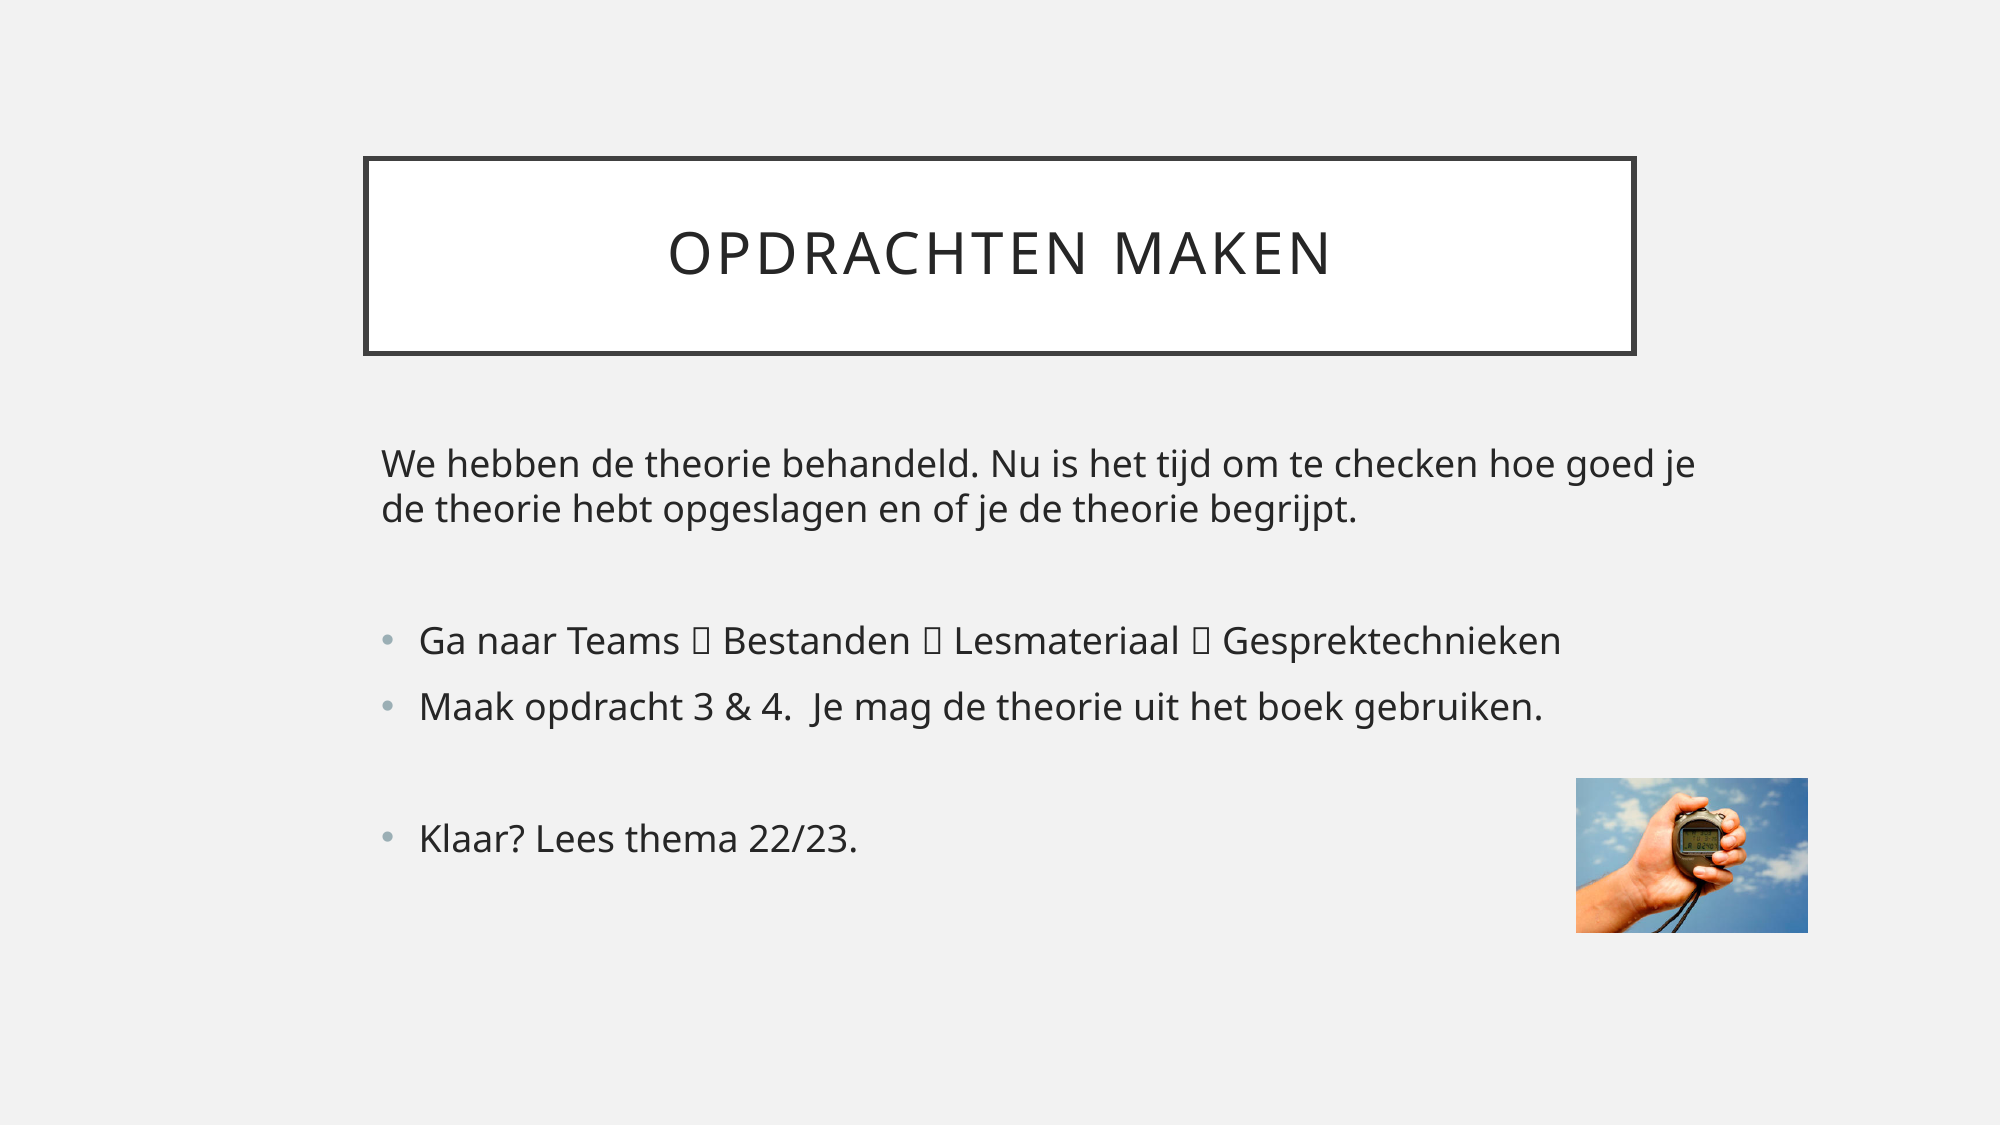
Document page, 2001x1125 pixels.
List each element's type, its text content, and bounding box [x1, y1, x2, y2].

title Opdrachten maken [363, 156, 1637, 356]
picture [1576, 778, 1808, 933]
list We hebben de theorie behandeld. Nu is het tijd om te checken hoe goed je de theorie hebt opgeslagen en of je de theorie begrijpt. Ga naar Teams  Bestanden  Lesmateriaal  Gesprektechnieken Maak opdracht 3 & 4. Je mag de theorie uit het boek gebruiken. Klaar? Lees thema 22/23. [366, 432, 1734, 1125]
